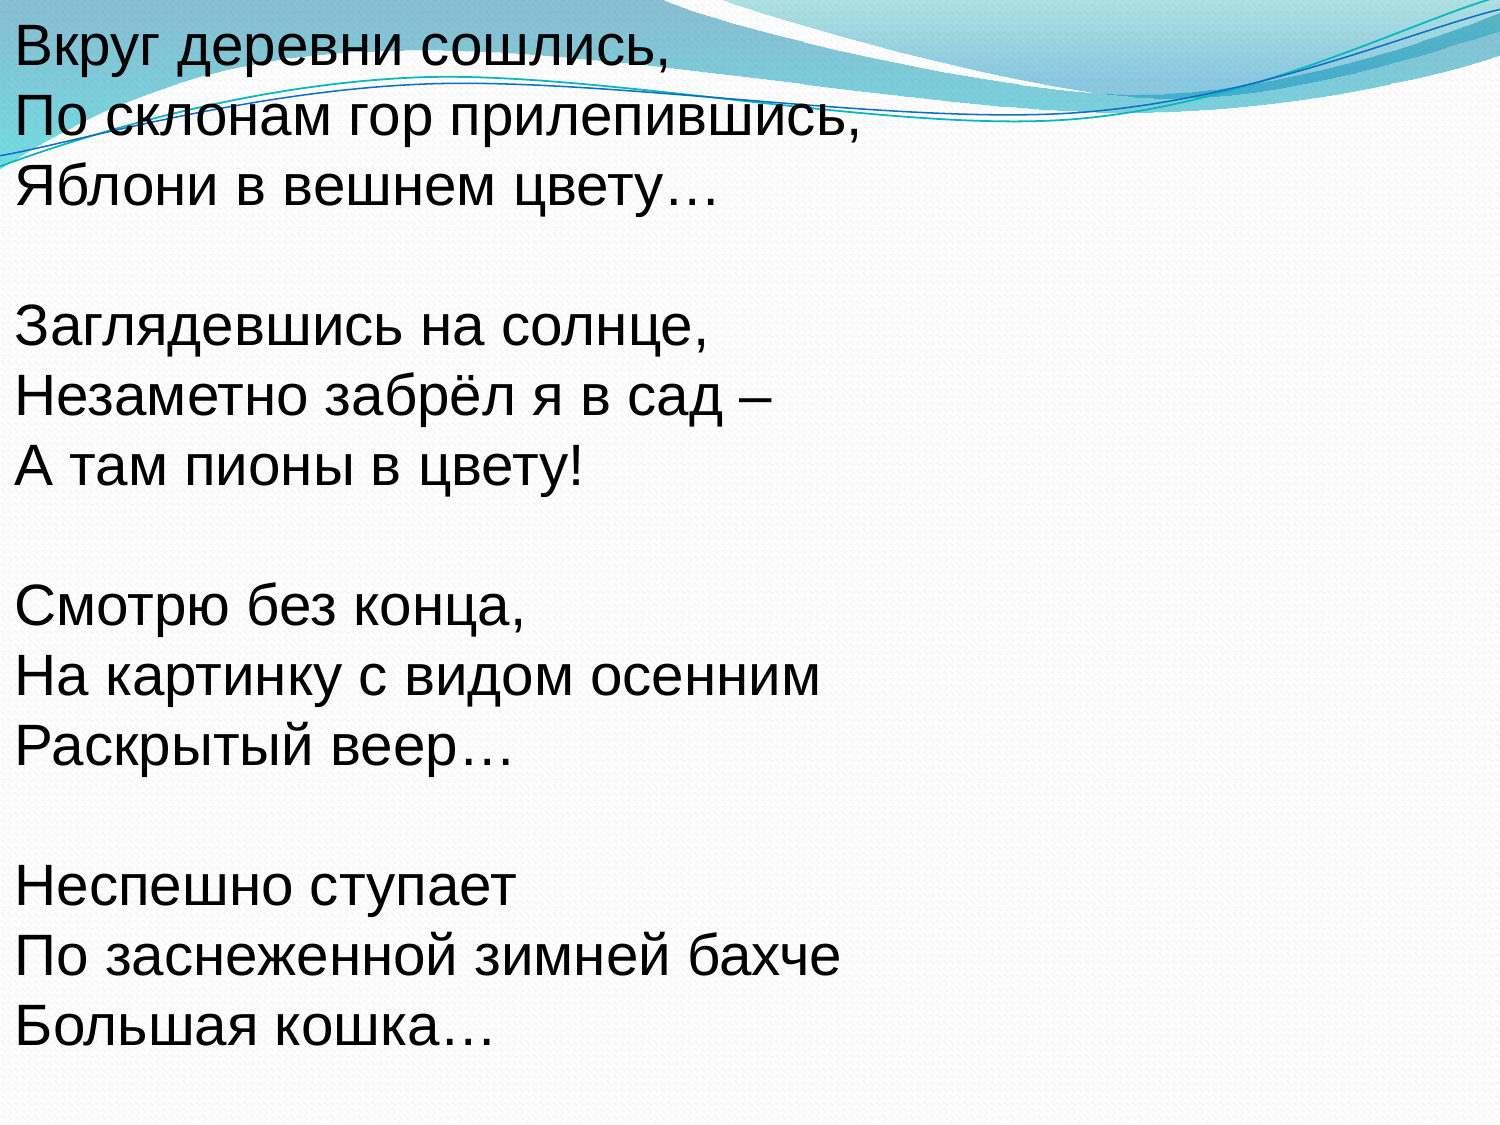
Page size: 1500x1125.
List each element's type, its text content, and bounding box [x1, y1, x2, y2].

text_box Вкруг деревни сошлись, По склонам гор прилепившись, Яблони в вешнем цвету… Заглядевшись на солнце, Незаметно забрёл я в сад – А там пионы в цвету! Смотрю без конца, На картинку с видом осенним Раскрытый веер… Неспешно ступает По заснеженной зимней бахче Большая кошка… [0, 0, 1125, 1065]
